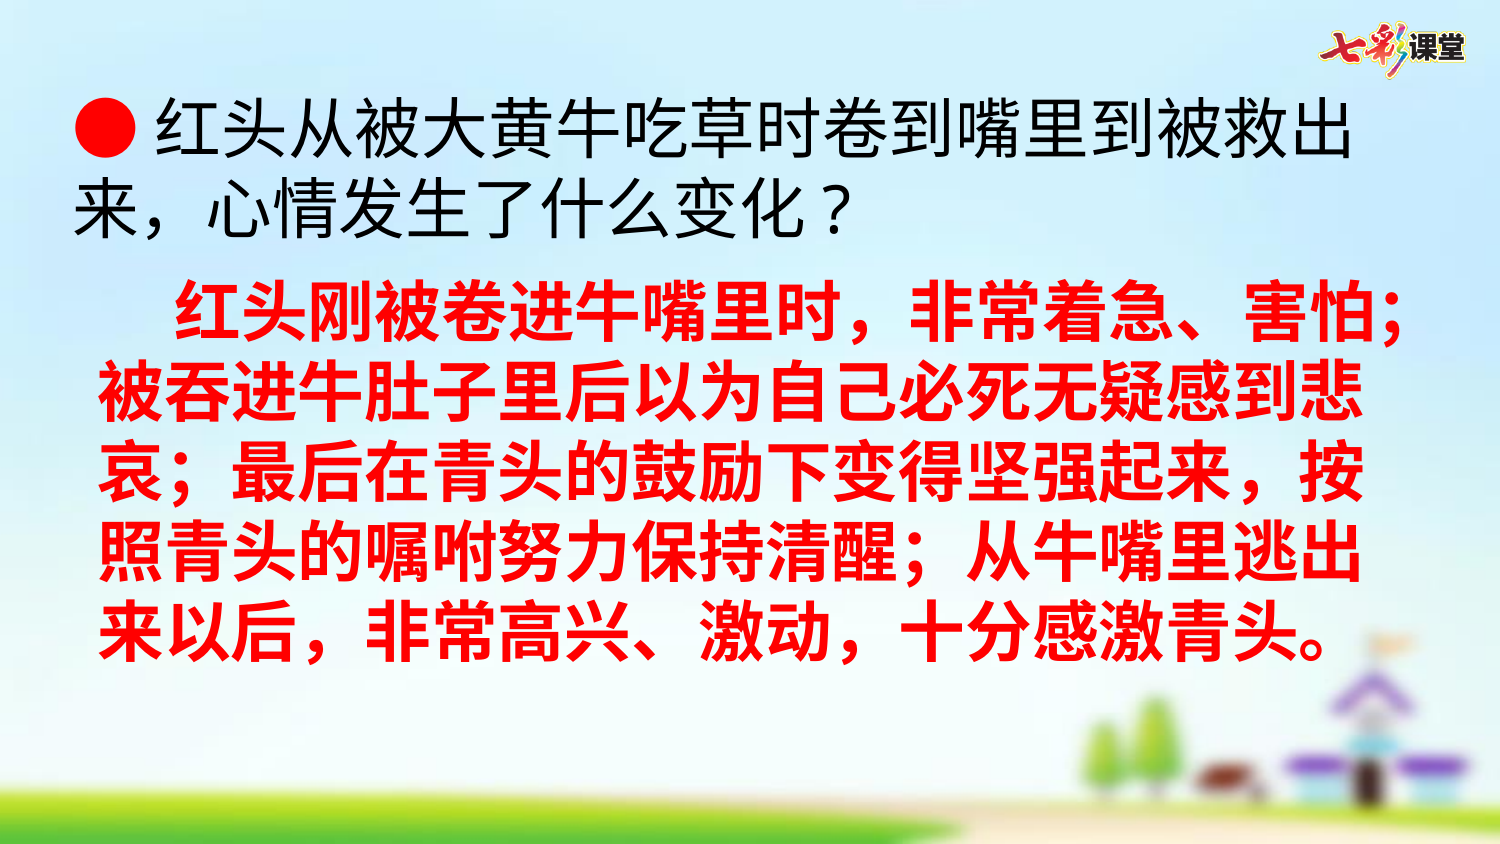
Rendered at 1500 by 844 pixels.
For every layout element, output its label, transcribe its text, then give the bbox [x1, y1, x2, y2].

picture [0, 0, 1500, 844]
text_box ●红头从被大黄牛吃草时卷到嘴里到被救出来，心情发生了什么变化? [57, 79, 1424, 255]
text_box 红头刚被卷进牛嘴里时，非常着急、害怕；被吞进牛肚子里后以为自己必死无疑感到悲哀；最后在青头的鼓励下变得坚强起来，按照青头的嘱咐努力保持清醒；从牛嘴里逃出来以后，非常高兴、激动，十分感激青头。 [82, 262, 1447, 678]
